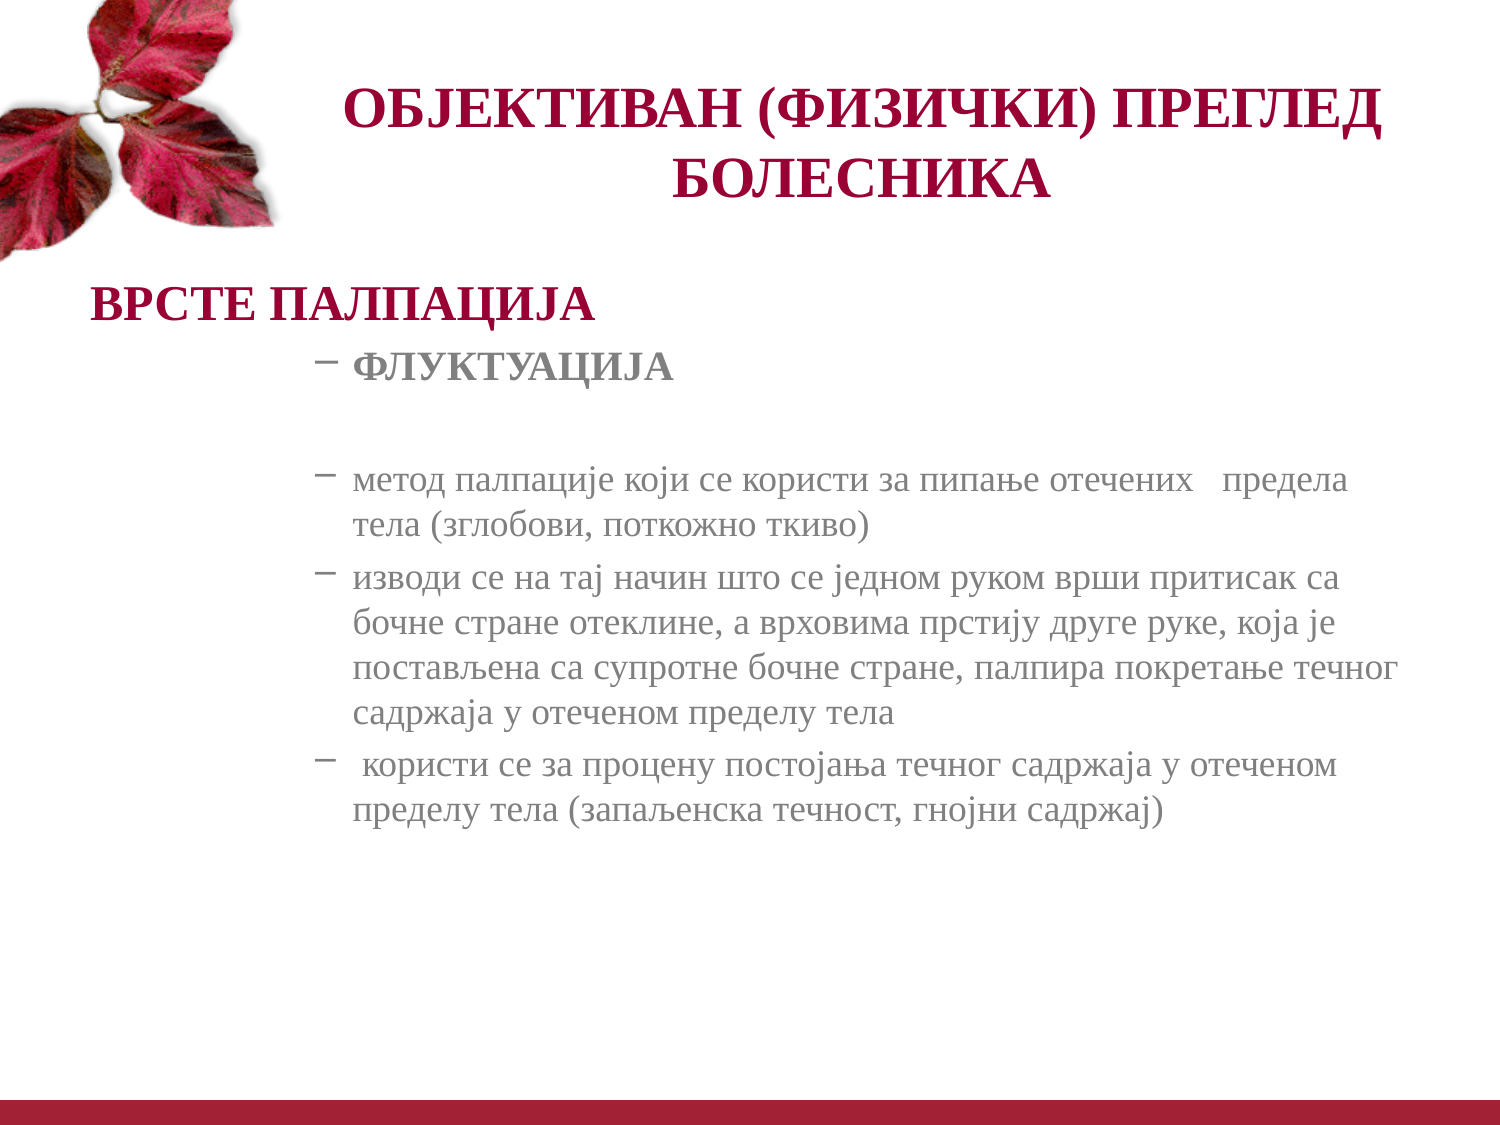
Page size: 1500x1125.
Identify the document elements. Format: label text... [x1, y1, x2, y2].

list ВРСТЕ ПАЛПАЦИЈА ФЛУКТУАЦИЈА метод палпације који се користи за пипање отечених предела тела (зглобови, поткожно ткиво) изводи се на тај начин што се једном руком врши притисак са бочне стране отеклине, а врховима прстију друге руке, која је постављена са супротне бочне стране, палпира покретање течног садржаја у отеченом пределу тела користи се за процену постојања течног садржаја у отеченом пределу тела (запаљенска течност, гнојни садржај) [74, 262, 1426, 1006]
picture [0, 0, 295, 273]
title ОБЈЕКТИВАН (ФИЗИЧКИ) ПРЕГЛЕД БОЛЕСНИКА [289, 44, 1436, 233]
